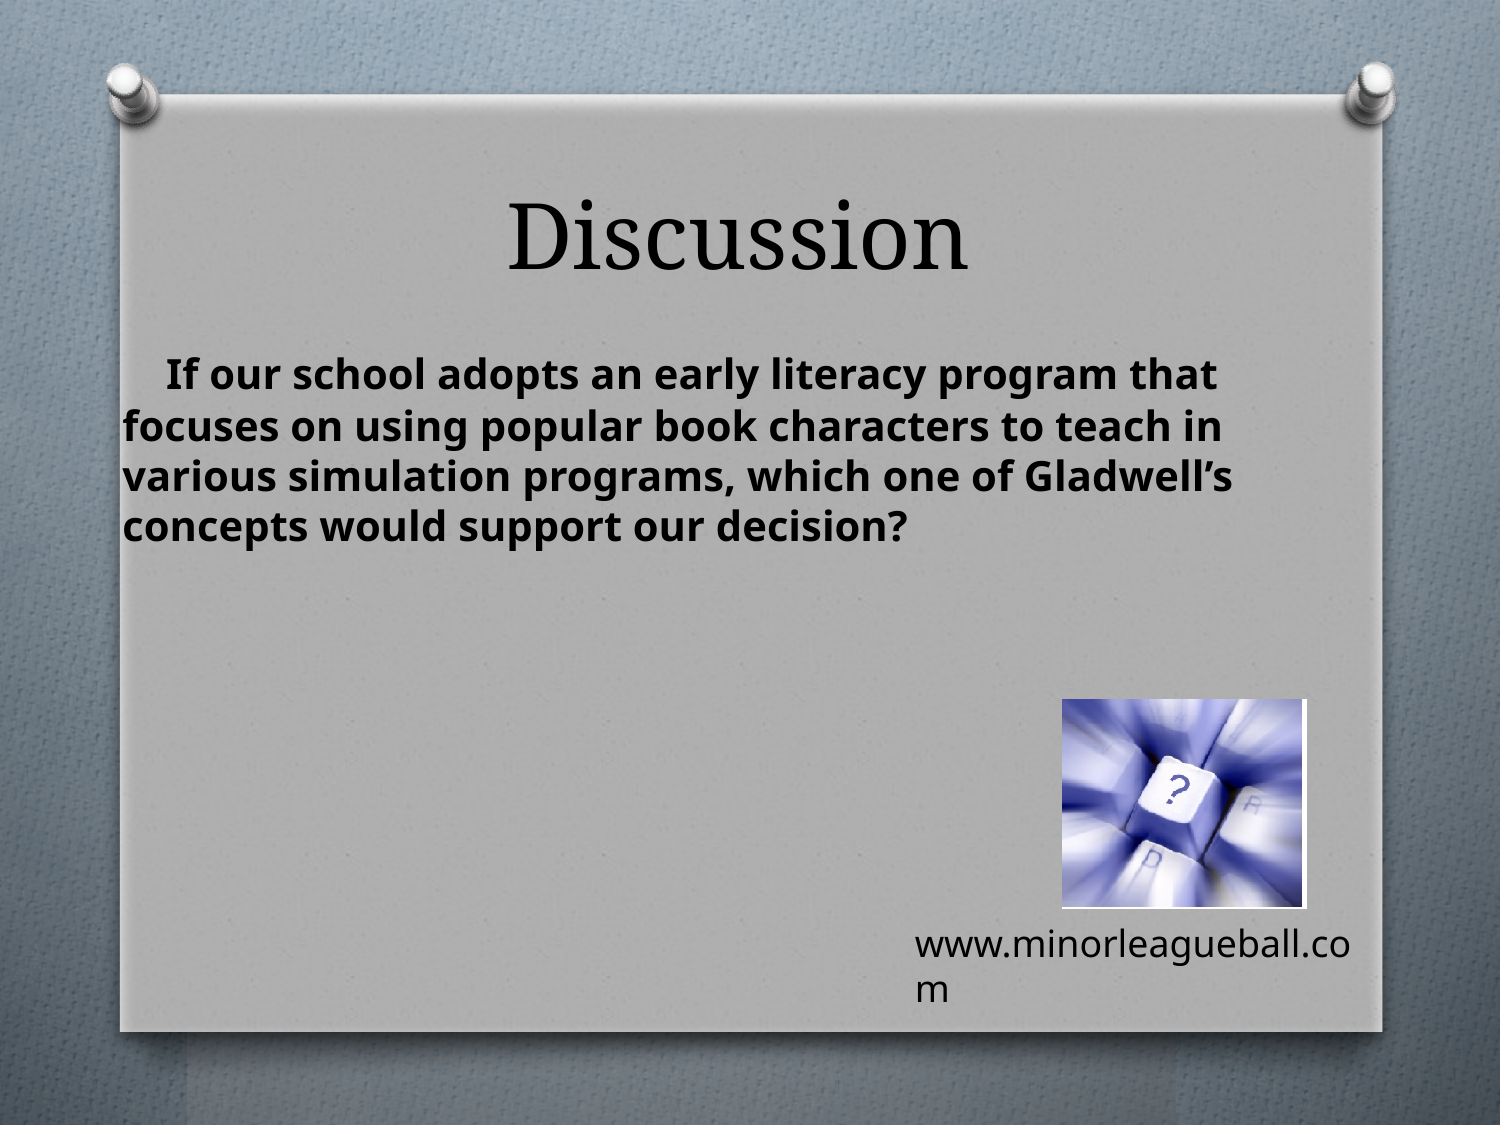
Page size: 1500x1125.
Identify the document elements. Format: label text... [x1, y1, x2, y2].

picture [75, 29, 198, 153]
list If our school adopts an early literacy program that focuses on using popular book characters to teach in various simulation programs, which one of Gladwell’s concepts would support our decision? [62, 262, 1375, 955]
picture [1062, 699, 1307, 909]
title Discussion [179, 134, 1323, 262]
picture [1317, 35, 1439, 156]
text_box www.minorleagueball.com [900, 912, 1388, 1018]
